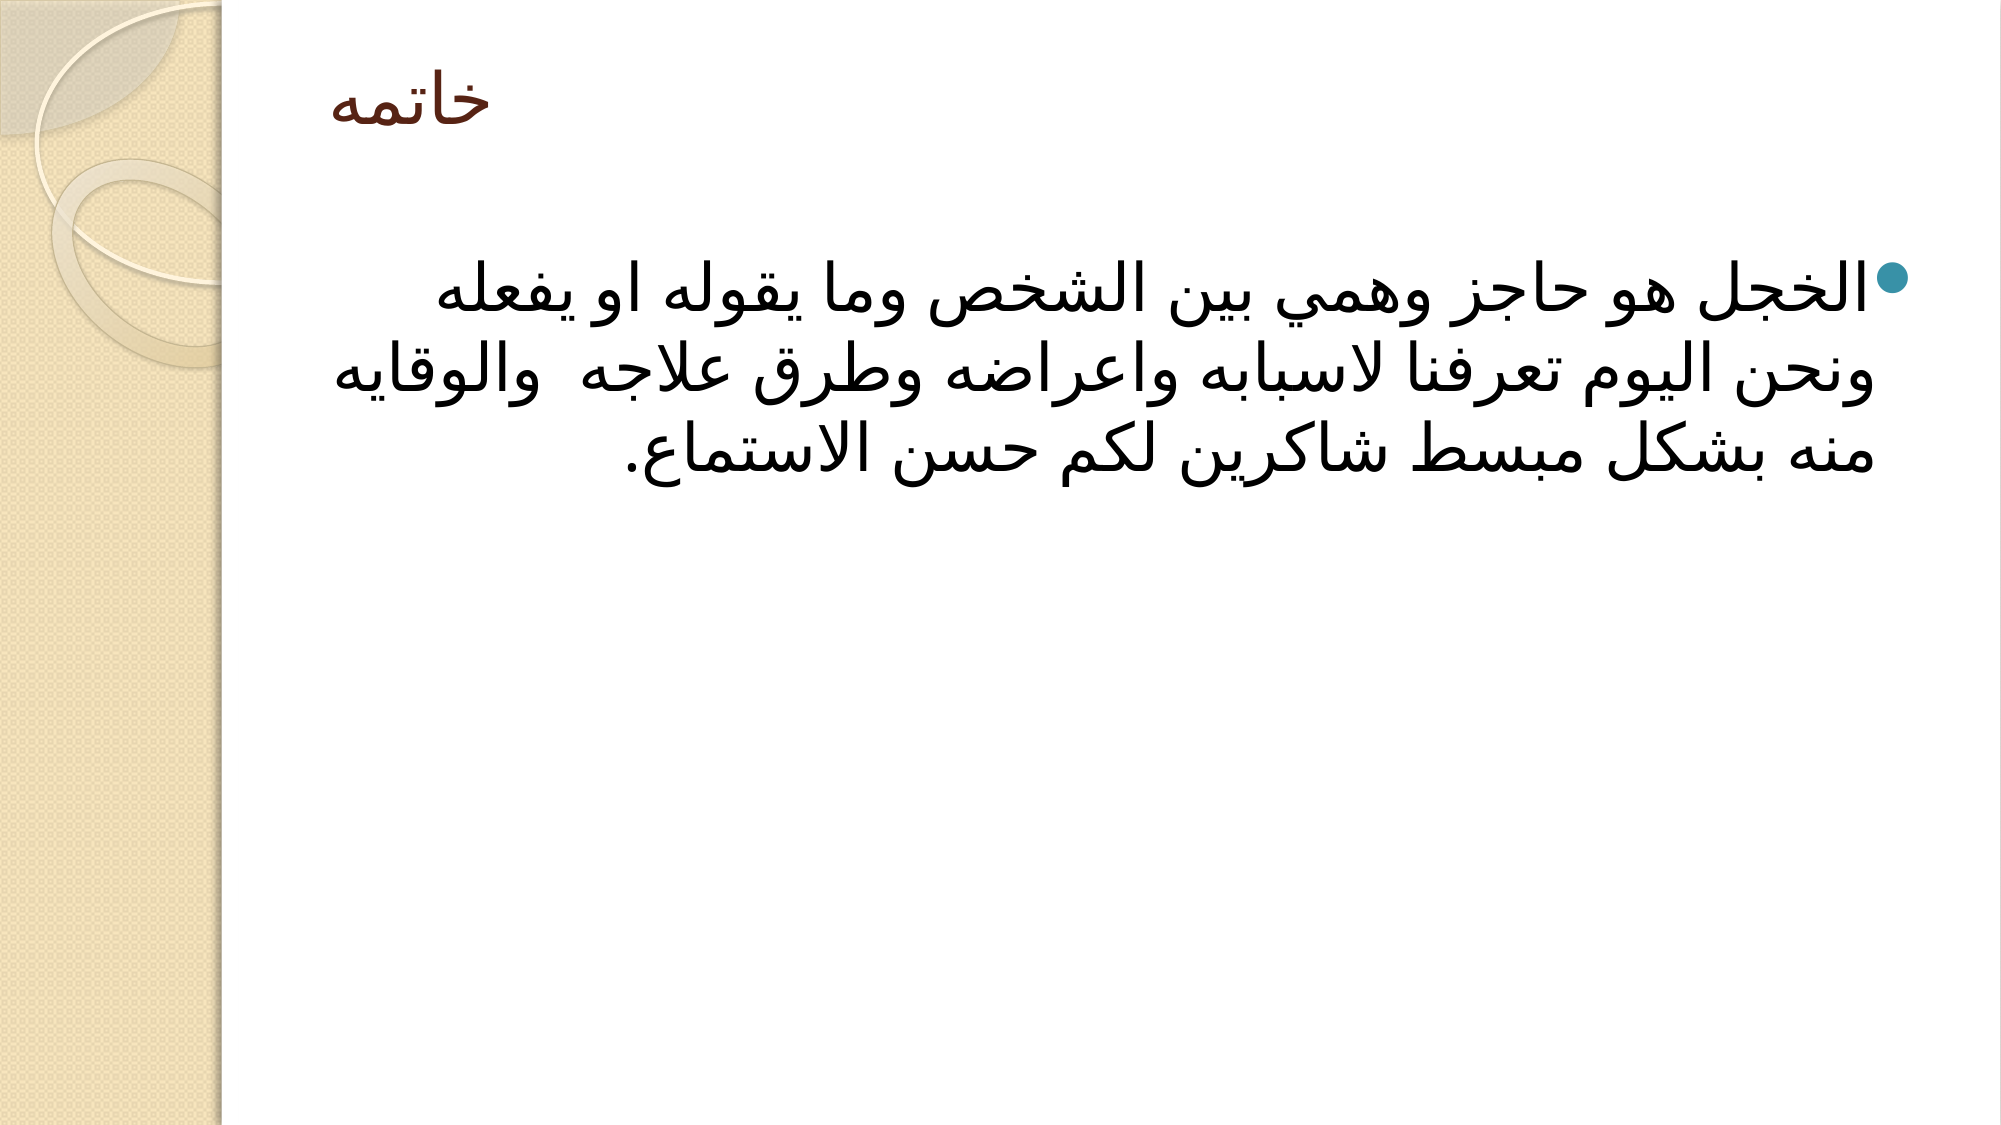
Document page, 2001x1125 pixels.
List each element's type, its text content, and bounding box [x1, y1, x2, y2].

title خاتمه [313, 45, 1954, 233]
list الخجل هو حاجز وهمي بين الشخص وما يقوله او يفعله ونحن اليوم تعرفنا لاسبابه واعراضه وطرق علاجه والوقايه منه بشكل مبسط شاكرين لكم حسن الاستماع. [313, 237, 1954, 1025]
